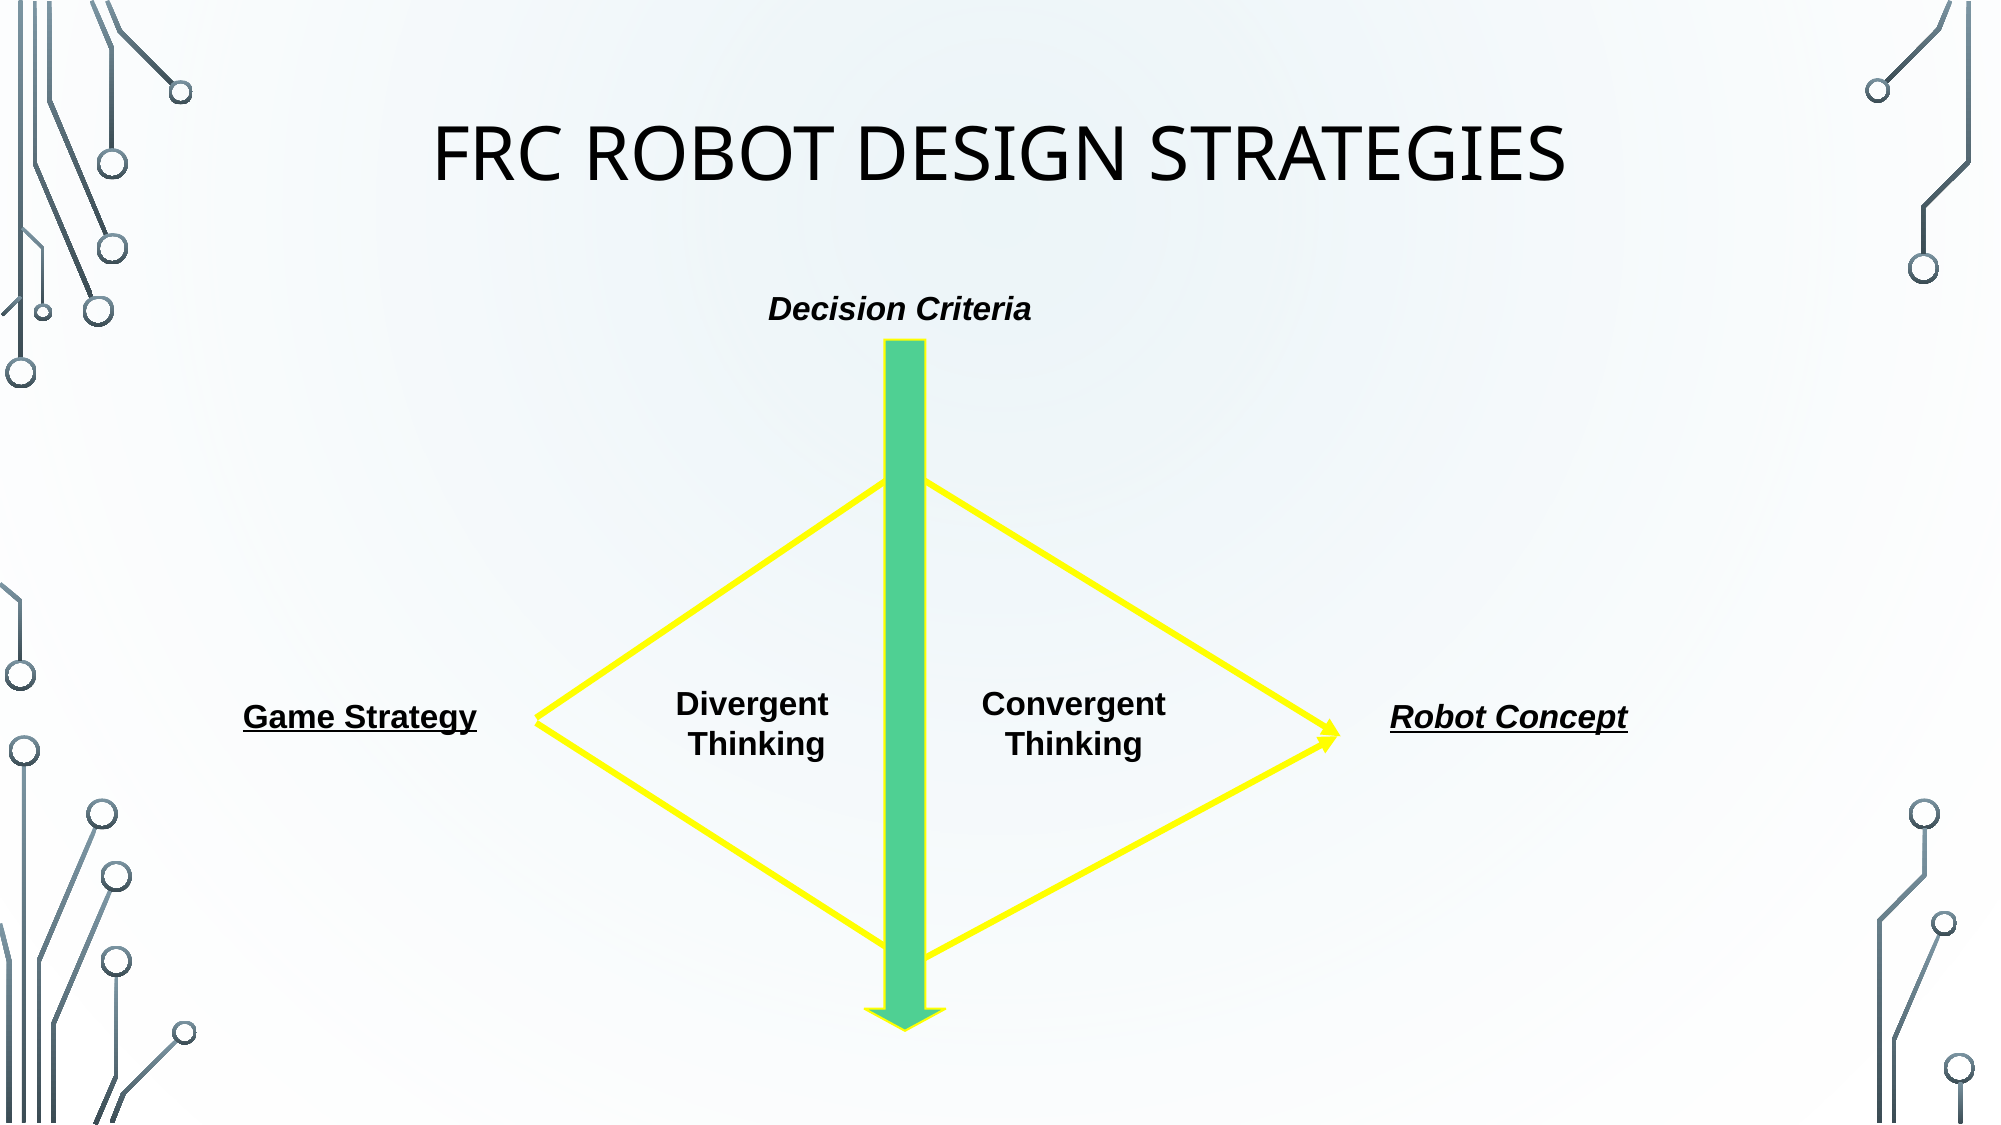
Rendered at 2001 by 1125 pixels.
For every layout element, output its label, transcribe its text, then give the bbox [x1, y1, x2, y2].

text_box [227, 278, 1645, 1032]
title FRC Robot Design Strategies [187, 35, 1813, 278]
